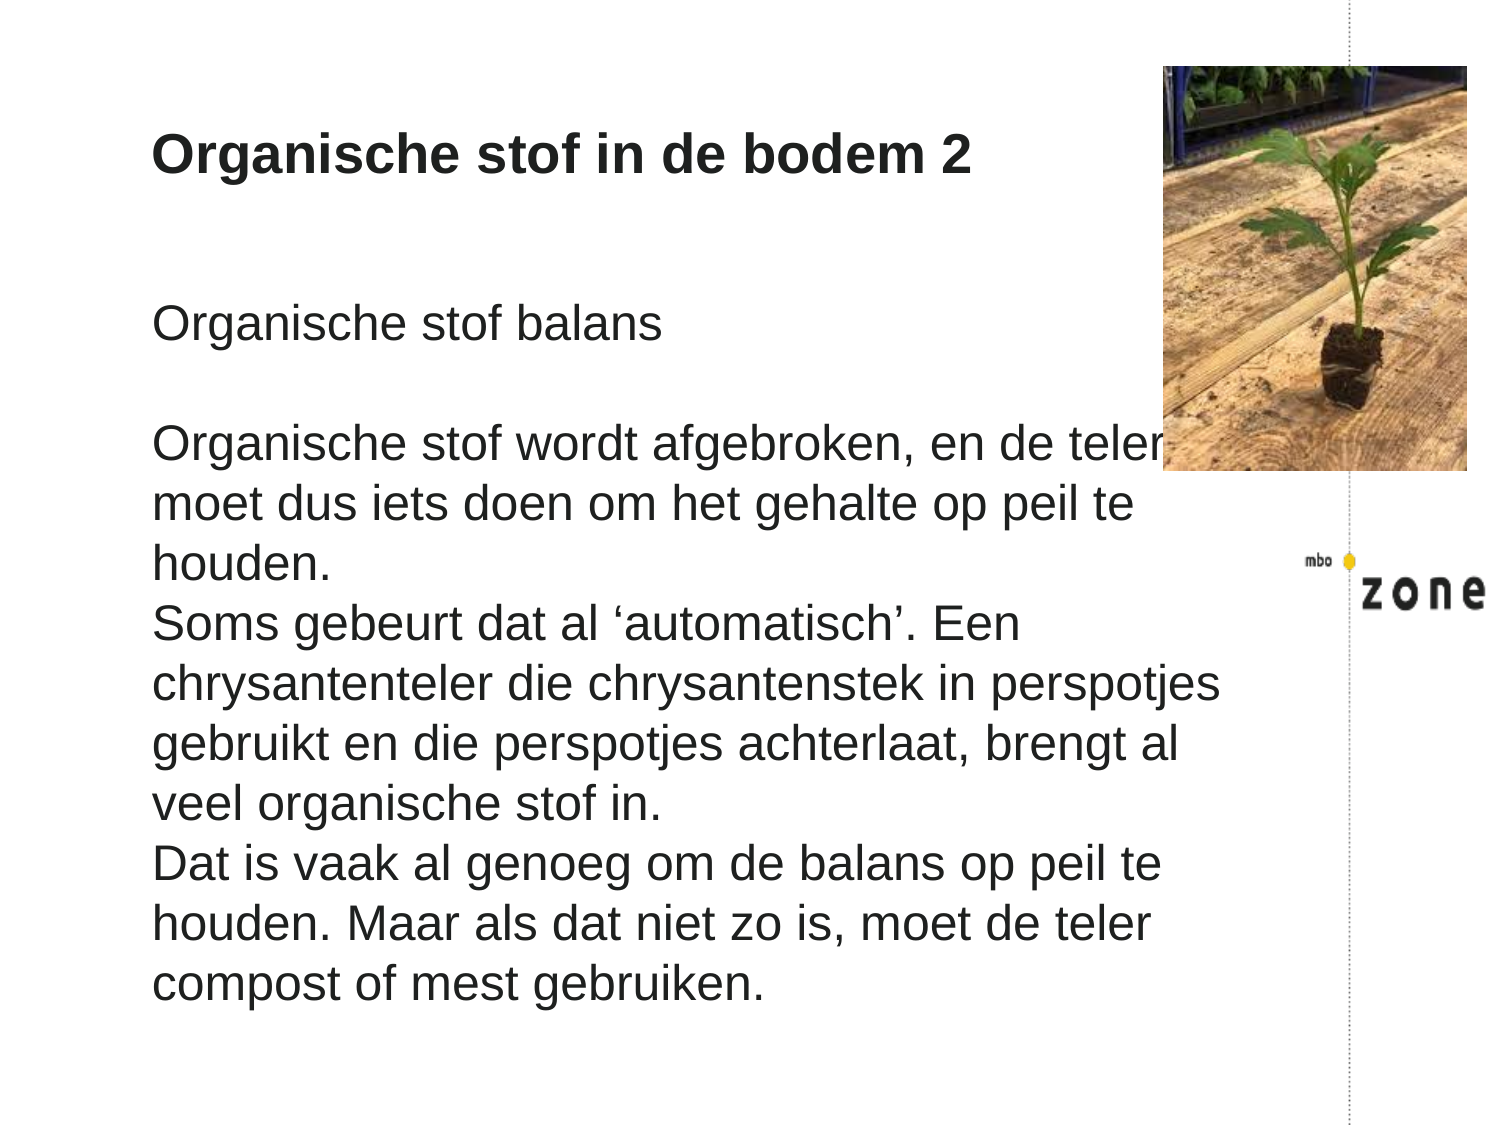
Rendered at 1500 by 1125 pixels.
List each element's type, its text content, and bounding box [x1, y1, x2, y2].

picture [1163, 0, 1500, 1125]
title Organische stof in de bodem 2 [151, 43, 1239, 186]
subtitle Organische stof balans Organische stof wordt afgebroken, en de teler moet dus iets doen om het gehalte op peil te houden. Soms gebeurt dat al ‘automatisch’. Een chrysantenteler die chrysantenstek in perspotjes gebruikt en die perspotjes achterlaat, brengt al veel organische stof in. Dat is vaak al genoeg om de balans op peil te houden. Maar als dat niet zo is, moet de teler compost of mest gebruiken. [151, 290, 1277, 563]
